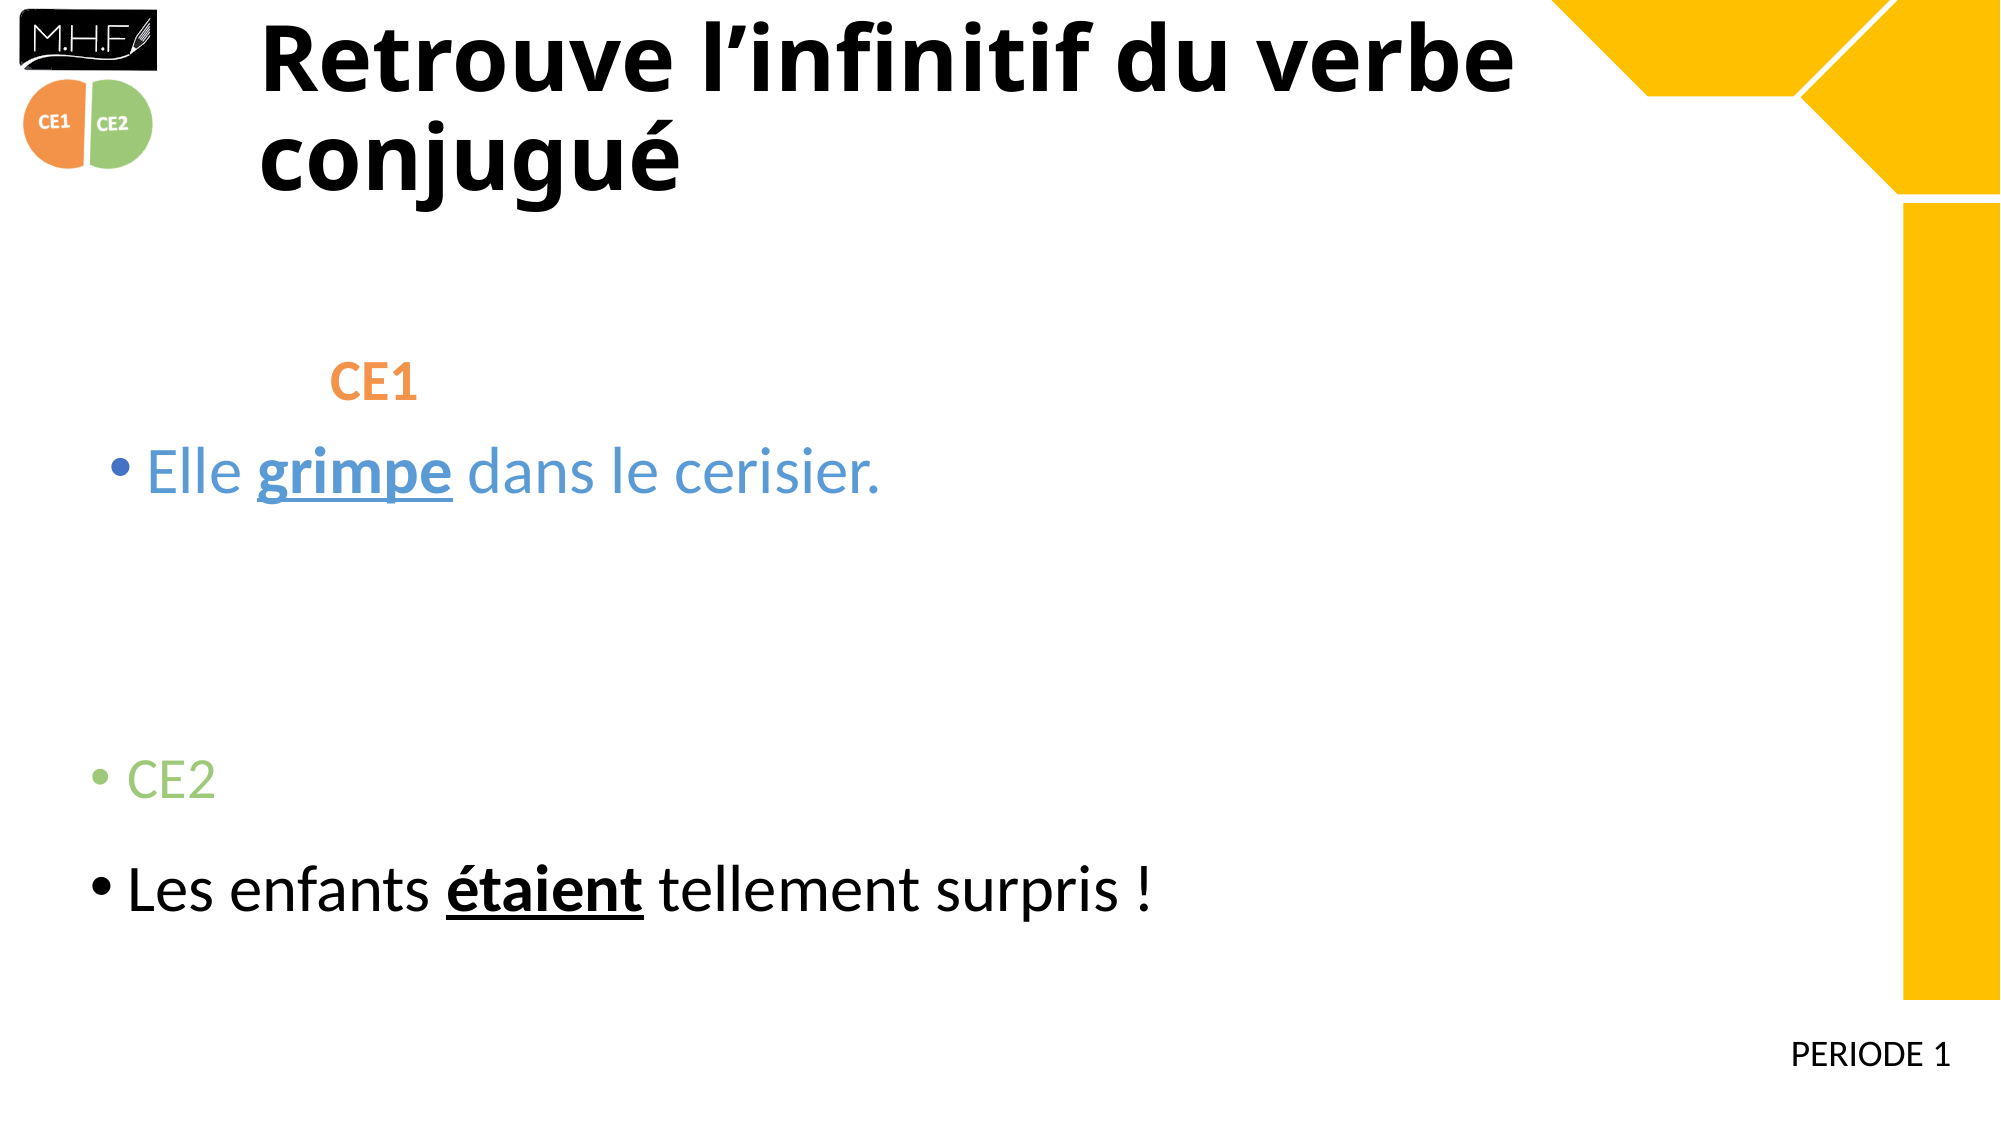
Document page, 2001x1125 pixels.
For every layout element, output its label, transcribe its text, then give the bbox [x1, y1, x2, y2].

text_box Les enfants étaient tellement surpris ! [75, 845, 1235, 1114]
picture [1, 7, 177, 207]
text_box [1799, 0, 2000, 196]
text_box CE2 [74, 741, 675, 846]
text_box CE1 [74, 314, 675, 420]
text_box Elle grimpe dans le cerisier. [75, 419, 1235, 687]
title Retrouve l’infinitif du verbe conjugué [243, 3, 1863, 221]
text_box [1902, 202, 2000, 1001]
text_box PERIODE 1 [1362, 1021, 1967, 1082]
text_box [1549, 0, 1892, 98]
